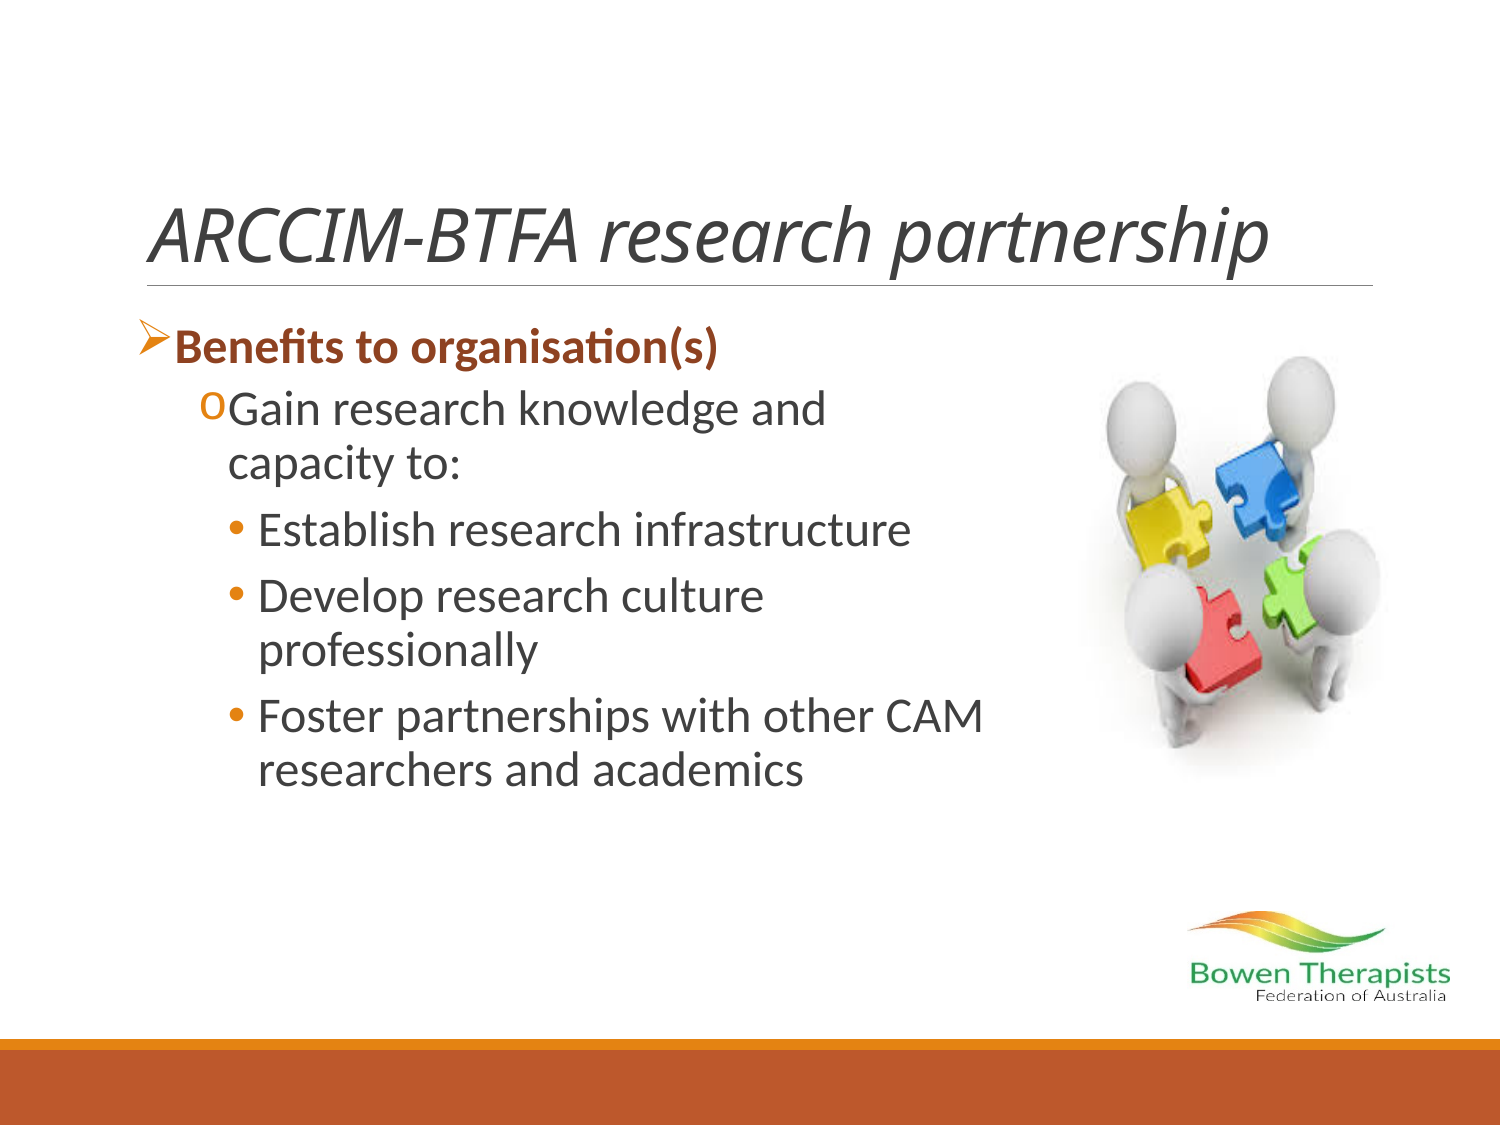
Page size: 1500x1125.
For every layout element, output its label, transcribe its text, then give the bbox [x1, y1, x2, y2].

picture [1186, 911, 1451, 1002]
list Benefits to organisation(s) Gain research knowledge and capacity to: Establish research infrastructure Develop research culture professionally Foster partnerships with other CAM researchers and academics [135, 312, 1000, 900]
picture [1061, 323, 1415, 802]
title ARCCIM-BTFA research partnership [135, 47, 1373, 285]
